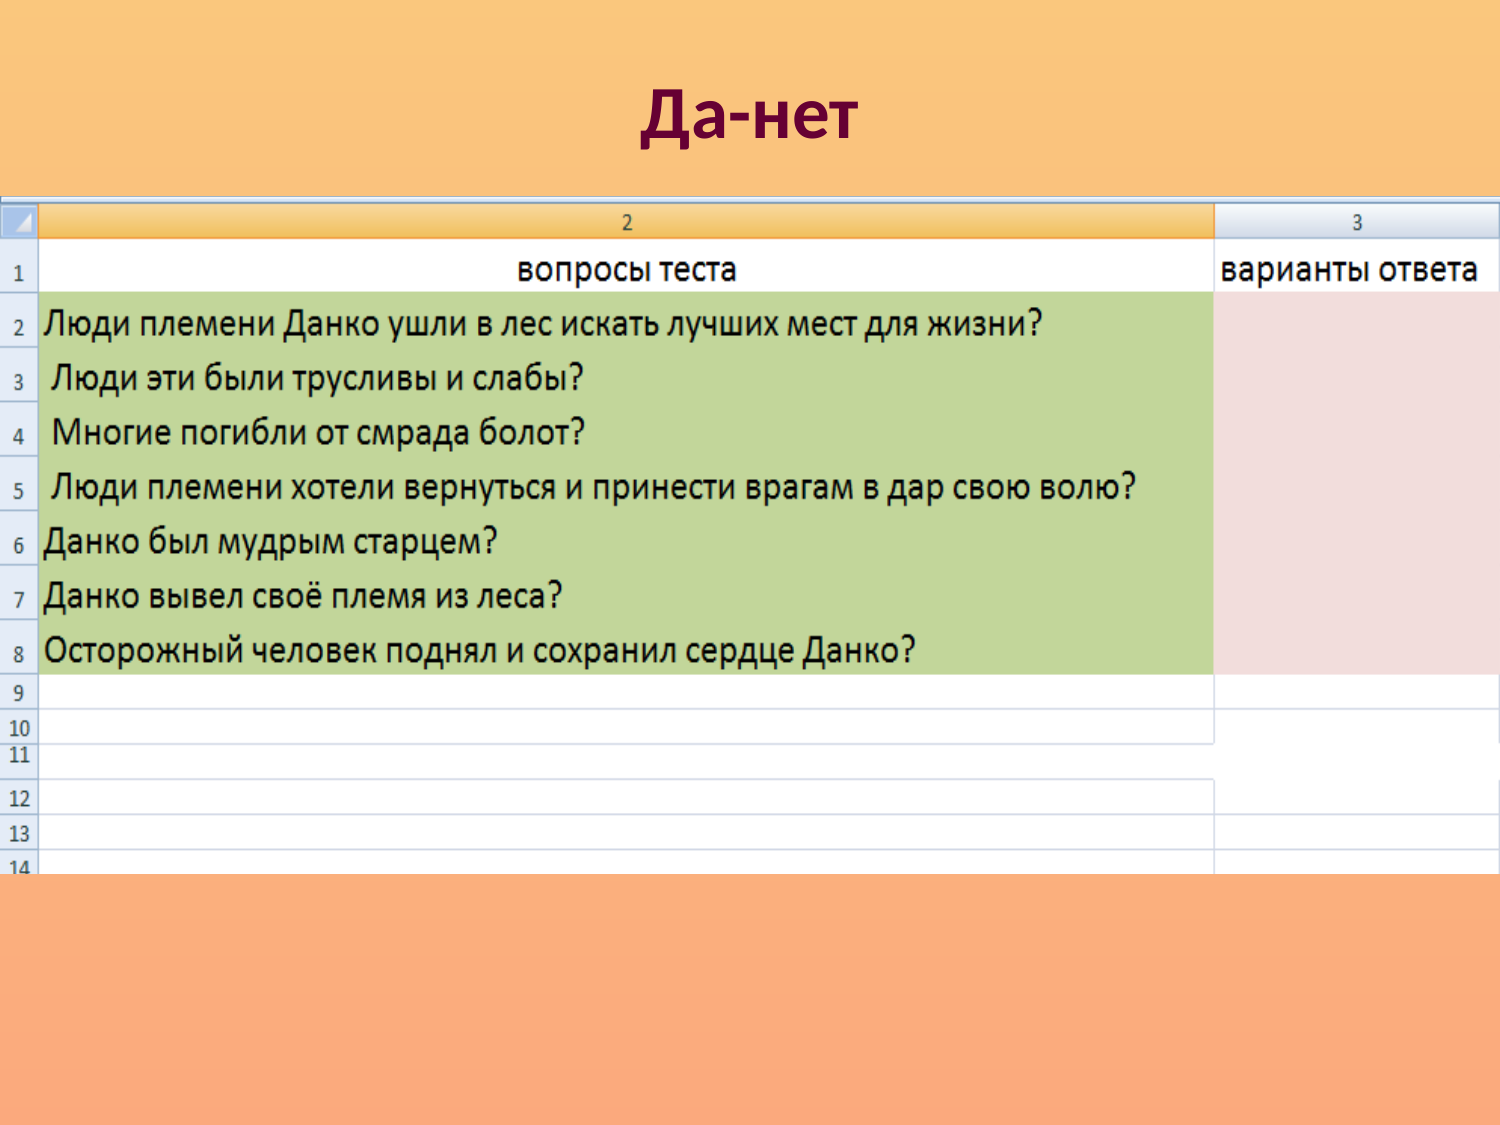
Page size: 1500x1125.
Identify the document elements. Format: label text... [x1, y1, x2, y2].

picture [0, 196, 1500, 874]
title Да-нет [75, 45, 1425, 173]
